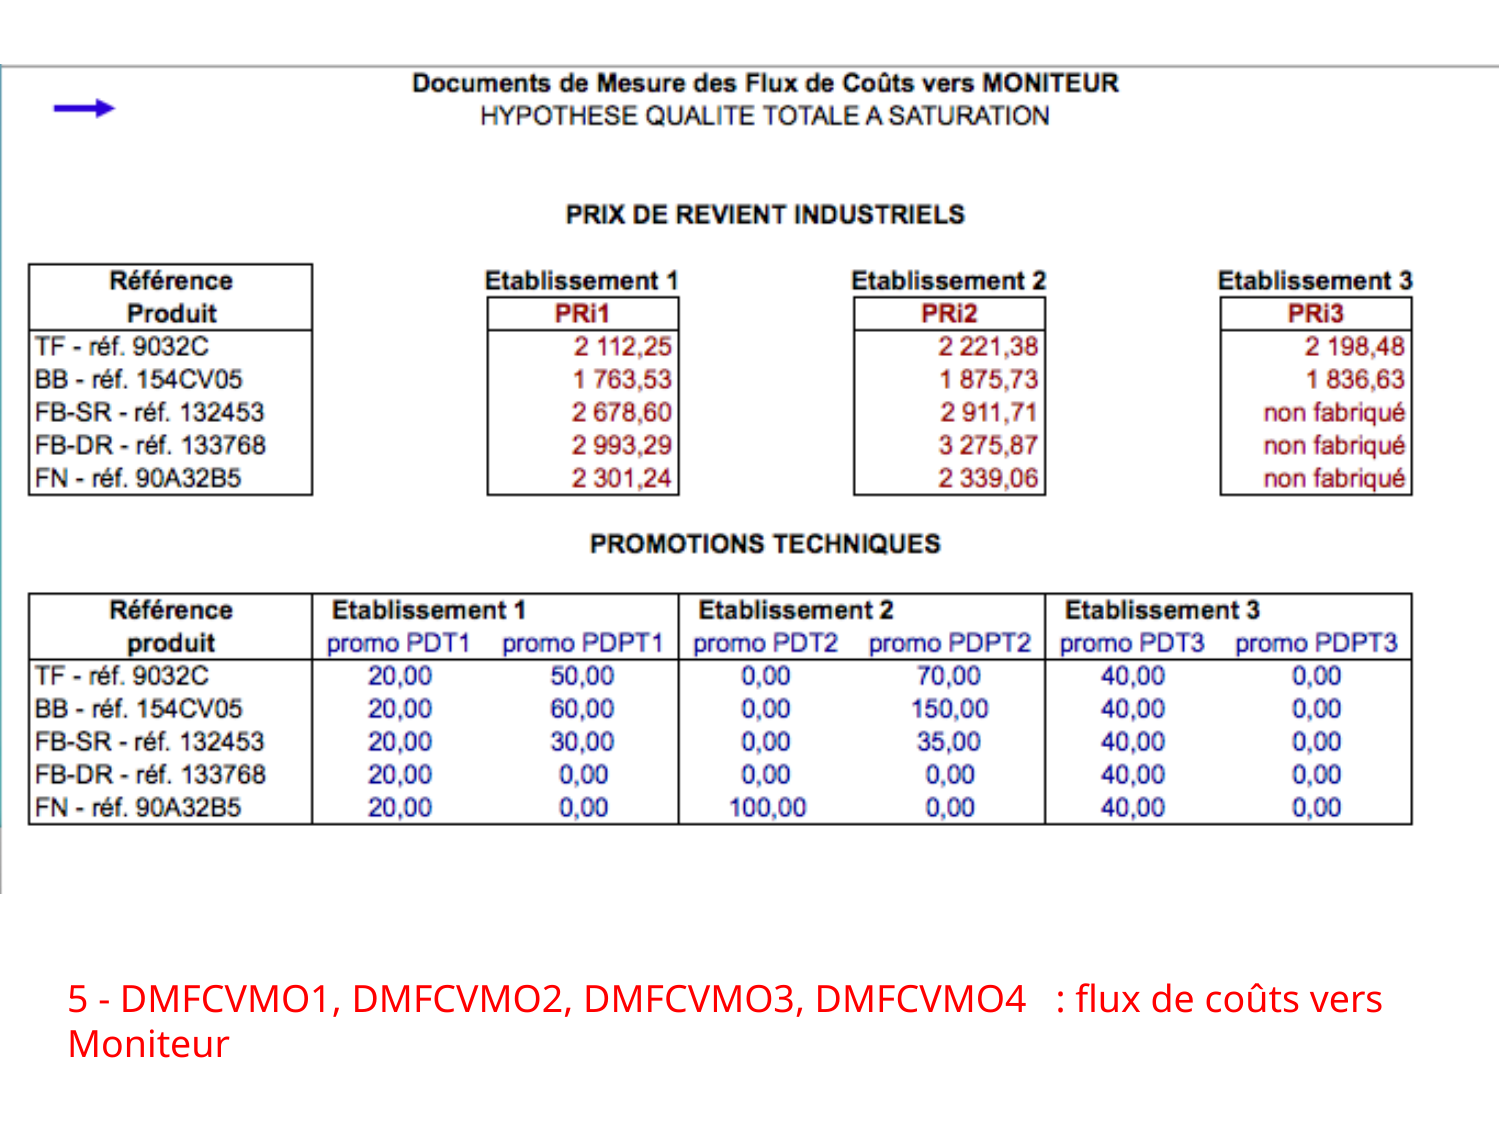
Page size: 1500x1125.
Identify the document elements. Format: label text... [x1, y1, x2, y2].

title 5 - DMFCVMO1, DMFCVMO2, DMFCVMO3, DMFCVMO4 : flux de coûts vers Moniteur [52, 972, 1474, 1067]
picture [0, 64, 1499, 895]
